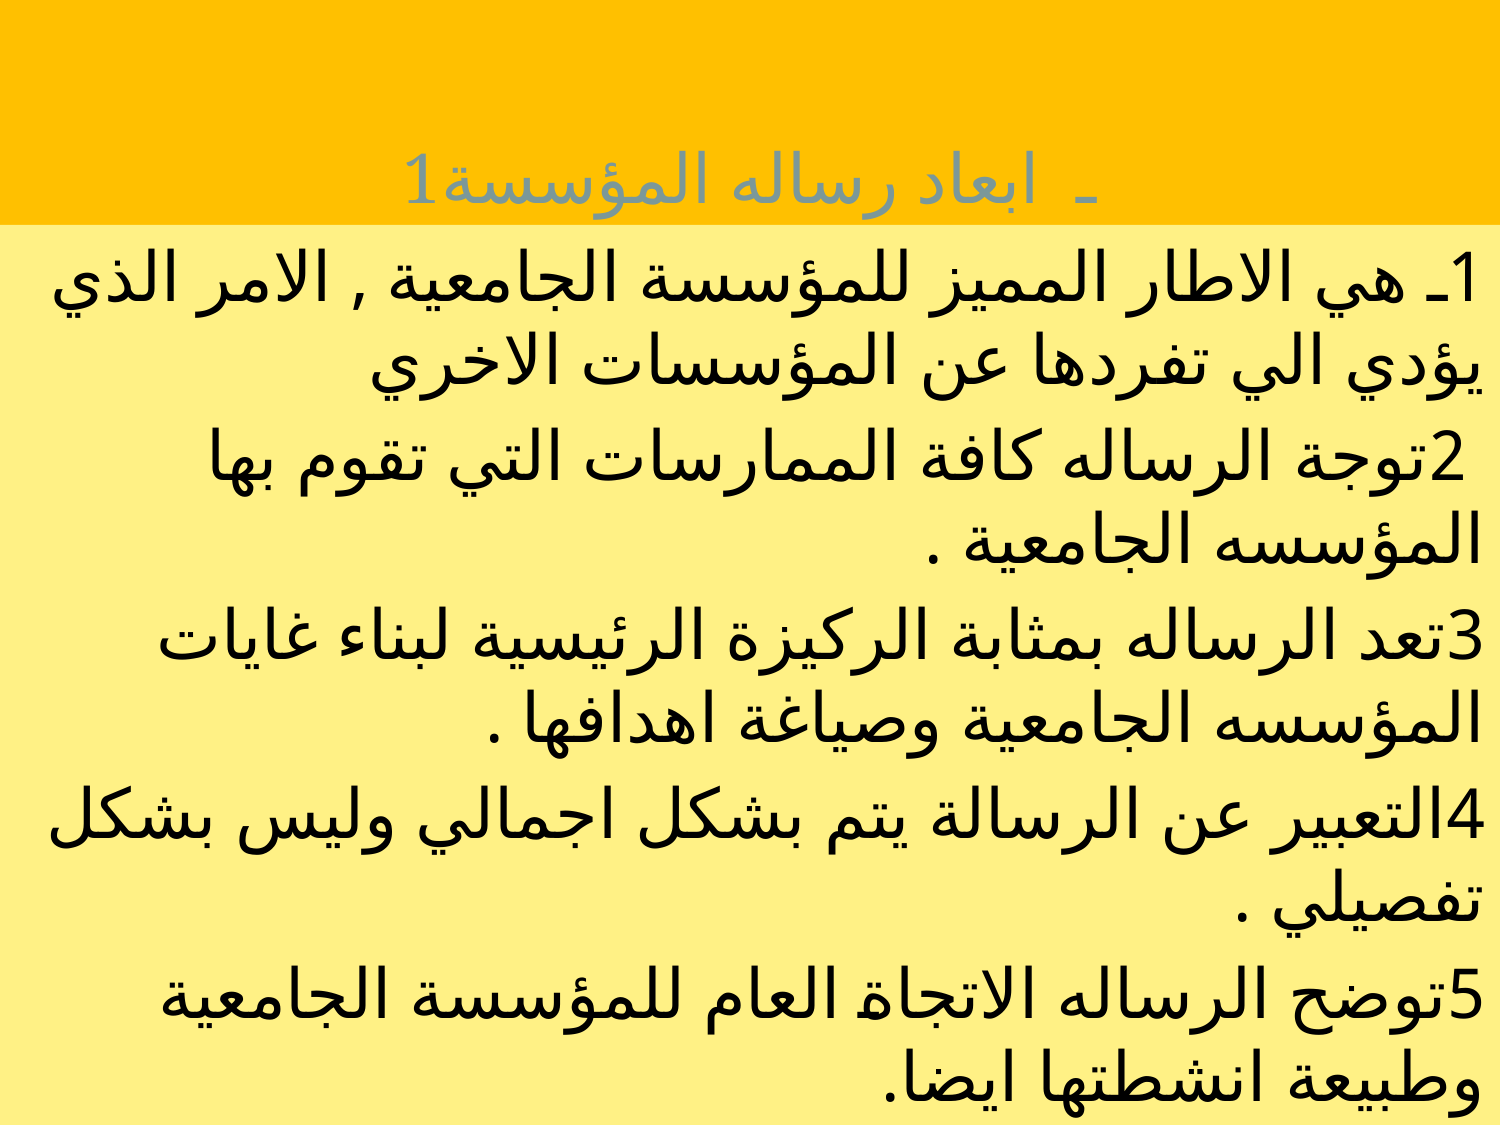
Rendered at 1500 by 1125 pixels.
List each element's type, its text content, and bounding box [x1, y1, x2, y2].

title 1ـ ابعاد رساله المؤسسة [0, 0, 1500, 224]
list 1ـ هي الاطار المميز للمؤسسة الجامعية , الامر الذي يؤدي الي تفردها عن المؤسسات الاخري 2توجة الرساله كافة الممارسات التي تقوم بها المؤسسه الجامعية . 3تعد الرساله بمثابة الركيزة الرئيسية لبناء غايات المؤسسه الجامعية وصياغة اهدافها . 4التعبير عن الرسالة يتم بشكل اجمالي وليس بشكل تفصيلي . 5توضح الرساله الاتجاة العام للمؤسسة الجامعية وطبيعة انشطتها ايضا. [0, 224, 1500, 1125]
